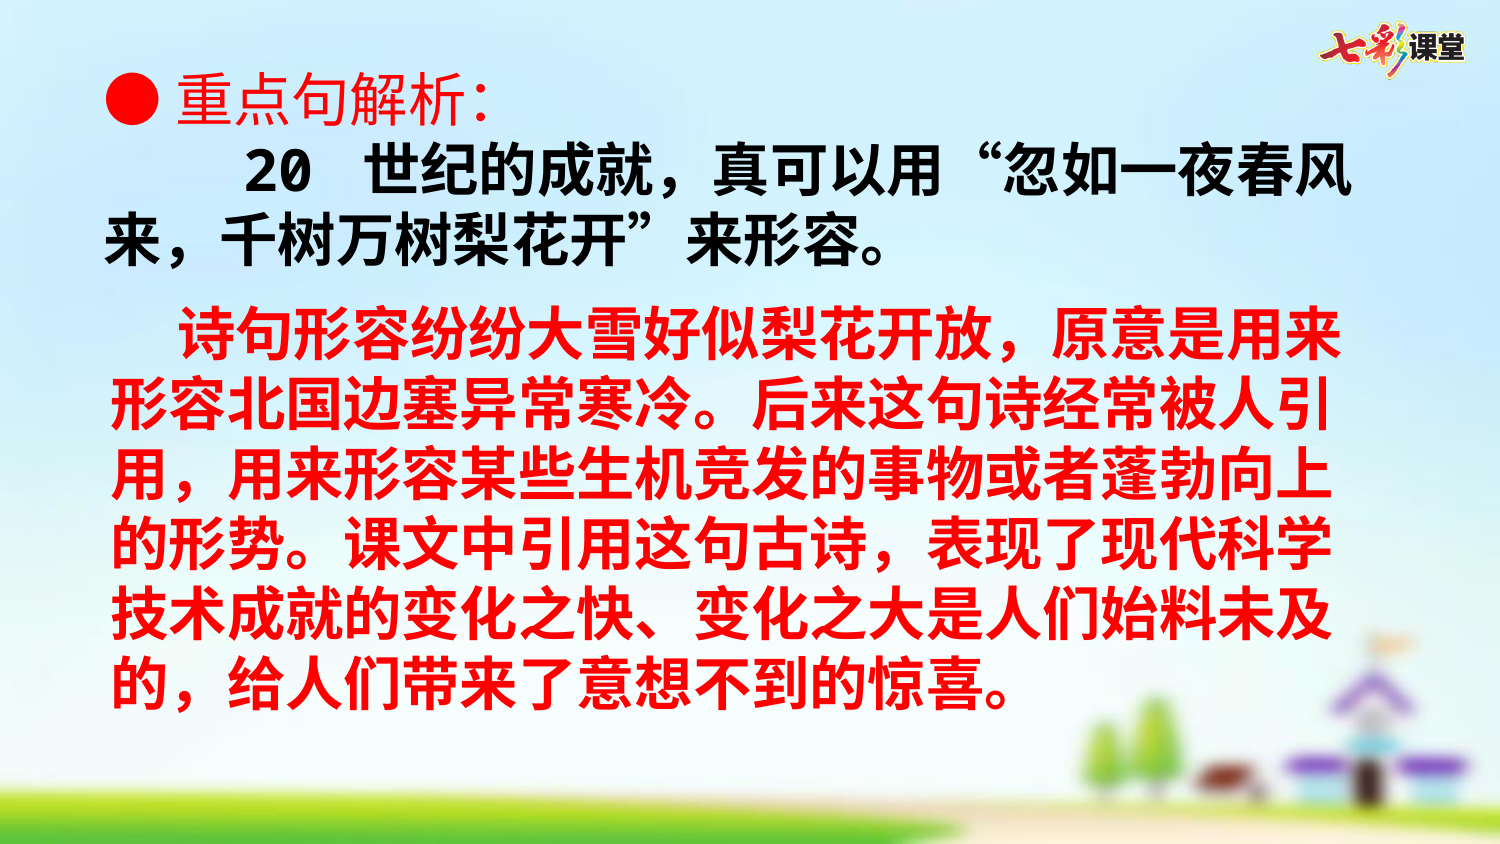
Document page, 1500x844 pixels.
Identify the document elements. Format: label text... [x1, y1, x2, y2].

text_box 诗句形容纷纷大雪好似梨花开放，原意是用来形容北国边塞异常寒冷。后来这句诗经常被人引用，用来形容某些生机竞发的事物或者蓬勃向上的形势。课文中引用这句古诗，表现了现代科学技术成就的变化之快、变化之大是人们始料未及的，给人们带来了意想不到的惊喜。 [95, 289, 1368, 725]
text_box ●重点句解析： 20 世纪的成就，真可以用“忽如一夜春风来，千树万树梨花开”来形容。 [88, 55, 1380, 281]
picture [0, 0, 1500, 844]
